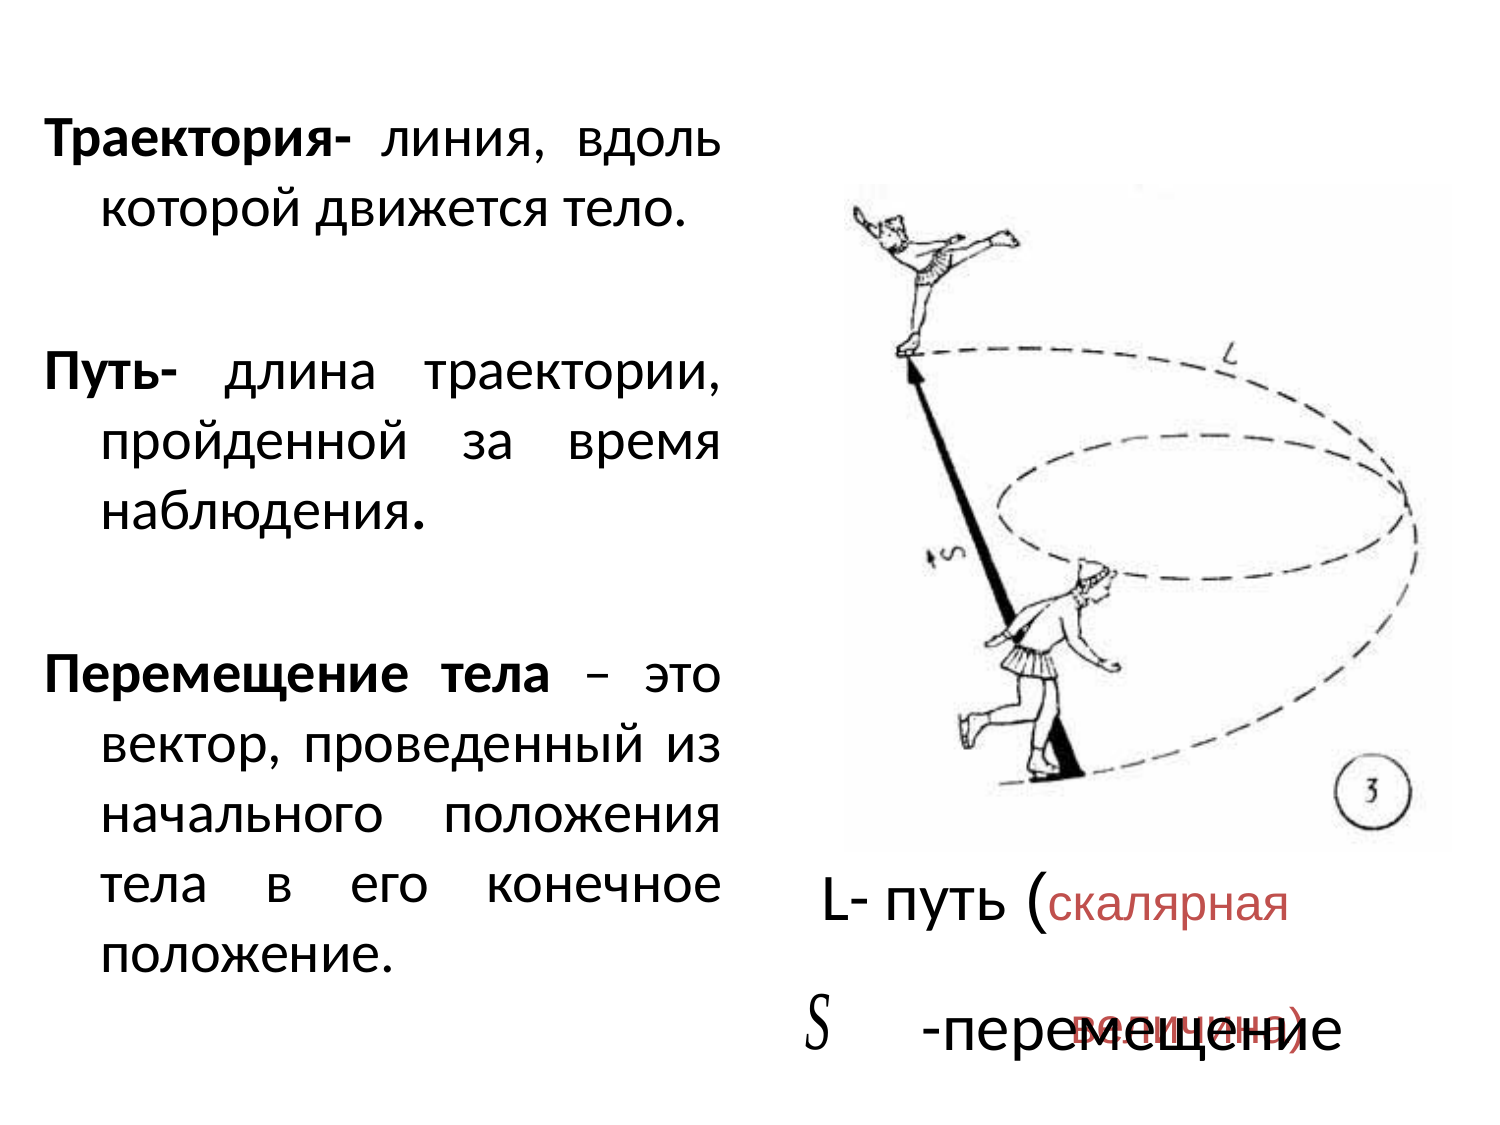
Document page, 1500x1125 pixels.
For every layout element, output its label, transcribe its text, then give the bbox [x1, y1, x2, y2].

list Траектория- линия, вдоль которой движется тело. Путь- длина траектории, пройденной за время наблюдения. Перемещение тела – это вектор, проведенный из начального положения тела в его конечное положение. [29, 89, 738, 1006]
text_box L- путь (скалярная величина) [761, 846, 1400, 1125]
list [844, 184, 1452, 853]
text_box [796, 951, 844, 1071]
text_box -перемещение [907, 976, 1360, 1071]
